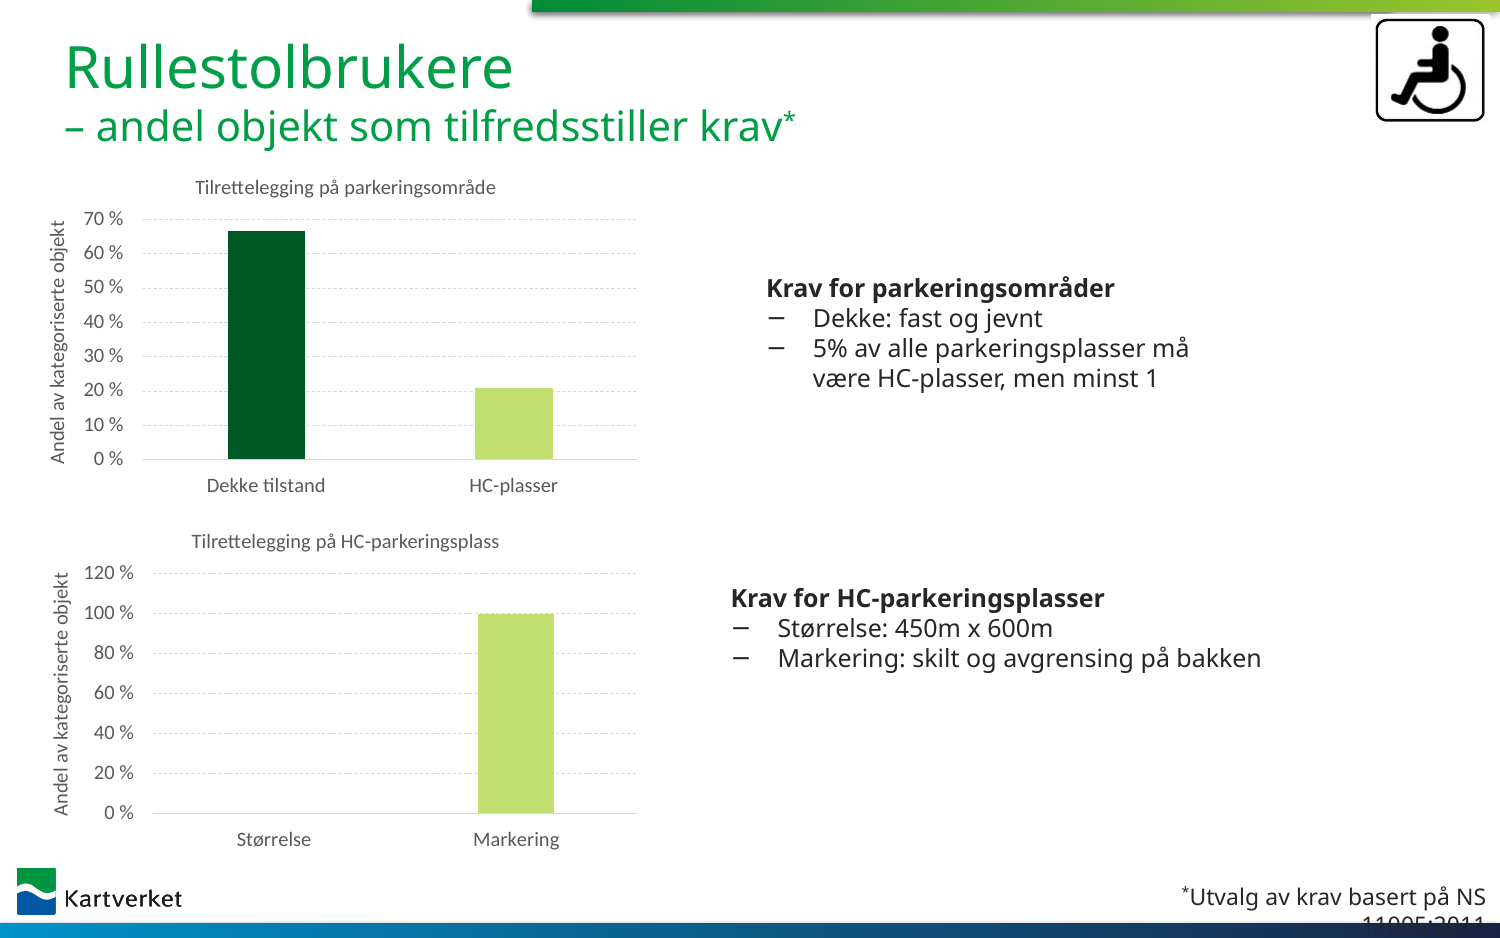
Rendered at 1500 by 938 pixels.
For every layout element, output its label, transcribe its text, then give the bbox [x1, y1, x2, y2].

text_box Krav for parkeringsområder Dekke: fast og jevnt 5% av alle parkeringsplasser må være HC-plasser, men minst 1 [751, 264, 1232, 400]
text_box *Utvalg av krav basert på NS 11005:2011 [1068, 873, 1500, 938]
picture [41, 166, 650, 505]
text_box Krav for HC-parkeringsplasser Størrelse: 450m x 600m Markering: skilt og avgrensing på bakken [715, 574, 1278, 680]
picture [1371, 13, 1491, 127]
text_box Rullestolbrukere – andel objekt som tilfredsstiller krav* [49, 23, 1431, 158]
picture [41, 520, 650, 859]
